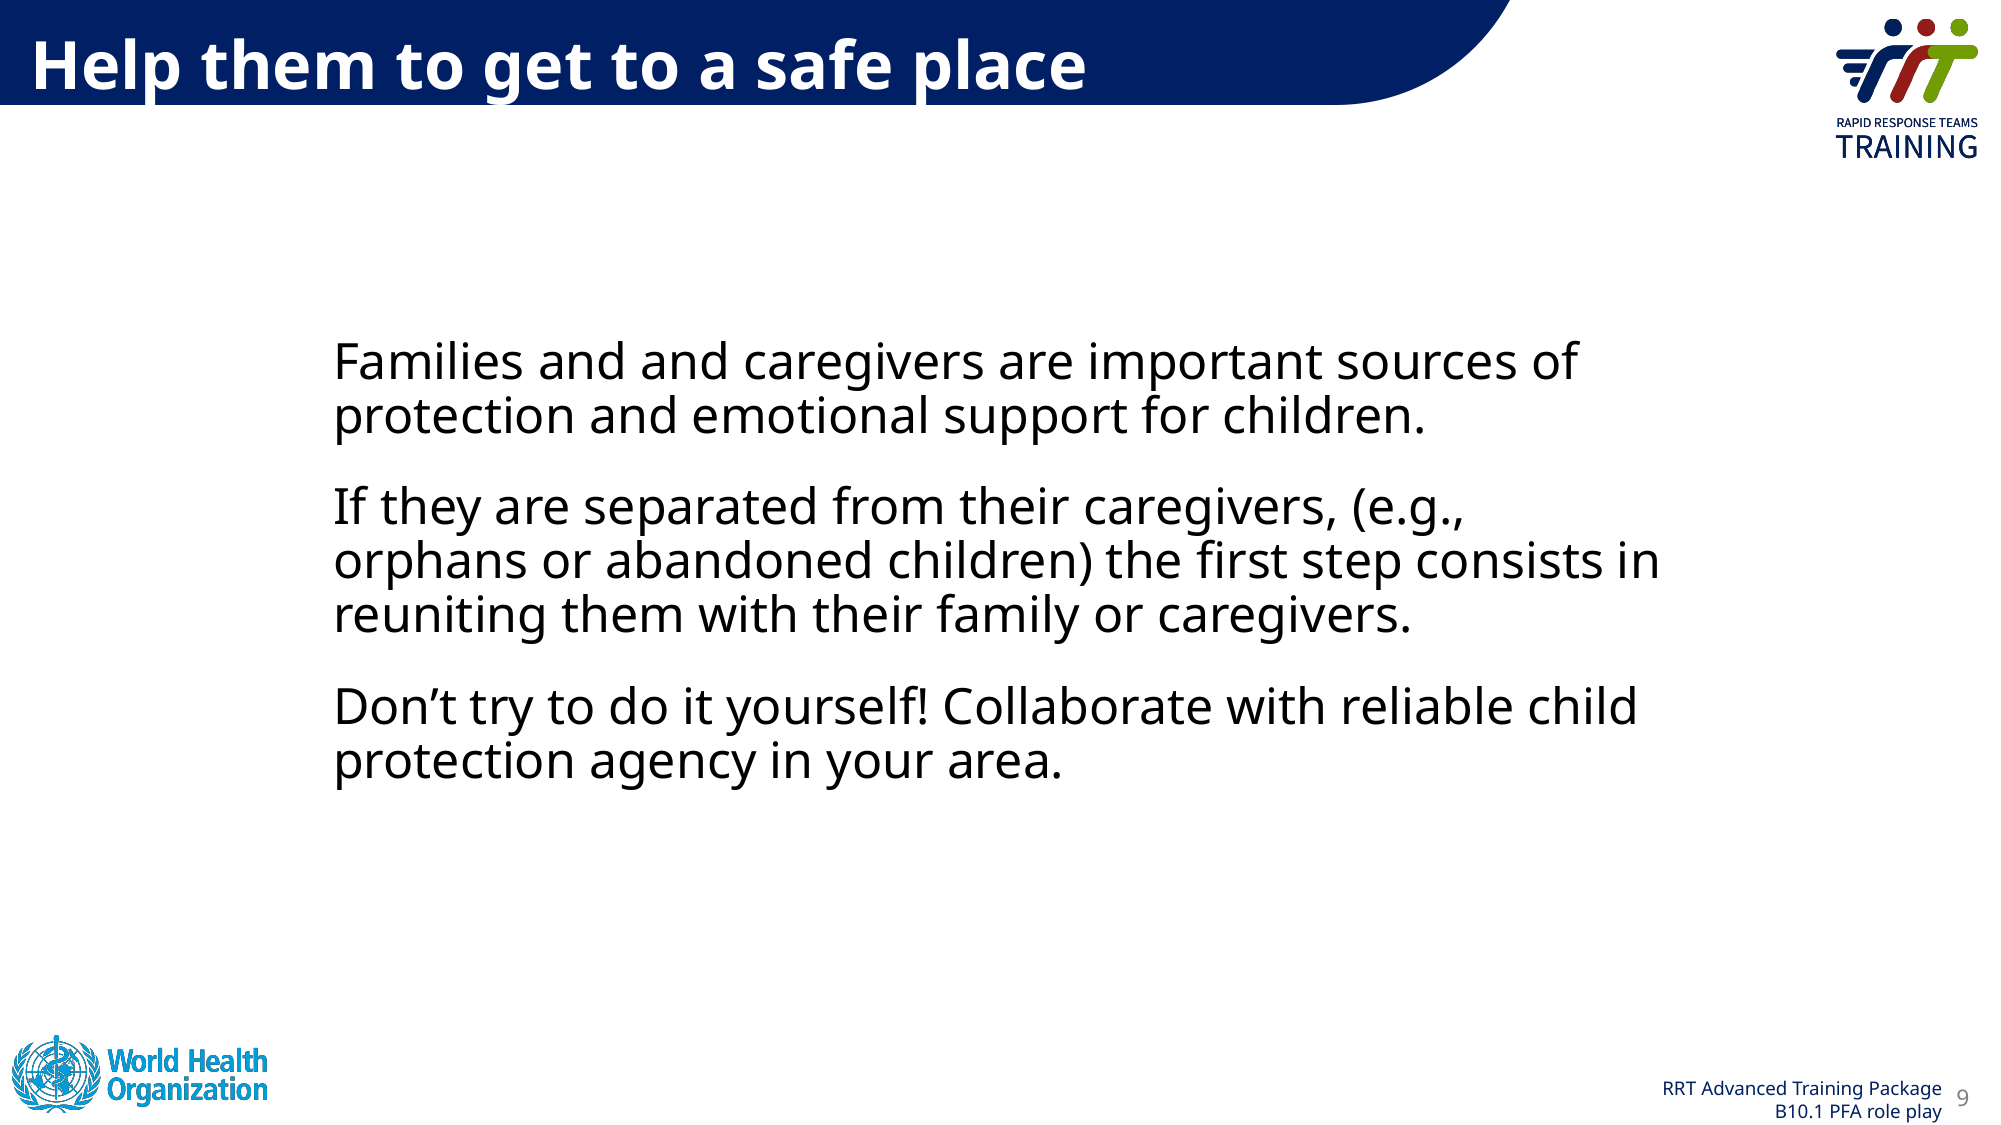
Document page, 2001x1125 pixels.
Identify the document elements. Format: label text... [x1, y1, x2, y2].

picture [30, 1083, 37, 1091]
text_box Help them to get to a safe place [22, 15, 1490, 122]
picture [36, 1088, 78, 1105]
picture [50, 1108, 62, 1113]
picture [12, 1035, 54, 1068]
picture [12, 1083, 48, 1113]
picture [0, 0, 1533, 105]
picture [34, 1054, 43, 1078]
picture [22, 1062, 26, 1077]
picture [1835, 19, 1978, 167]
list Families and and caregivers are important sources of protection and emotional support for children. If they are separated from their caregivers, (e.g., orphans or abandoned children) the first step consists in reuniting them with their family or caregivers. Don’t try to do it yourself! Collaborate with reliable child protection agency in your area. [325, 316, 1675, 809]
picture [59, 1035, 267, 1113]
picture [24, 1054, 36, 1087]
picture [40, 1062, 47, 1070]
picture [46, 1056, 54, 1062]
picture [71, 1053, 90, 1091]
